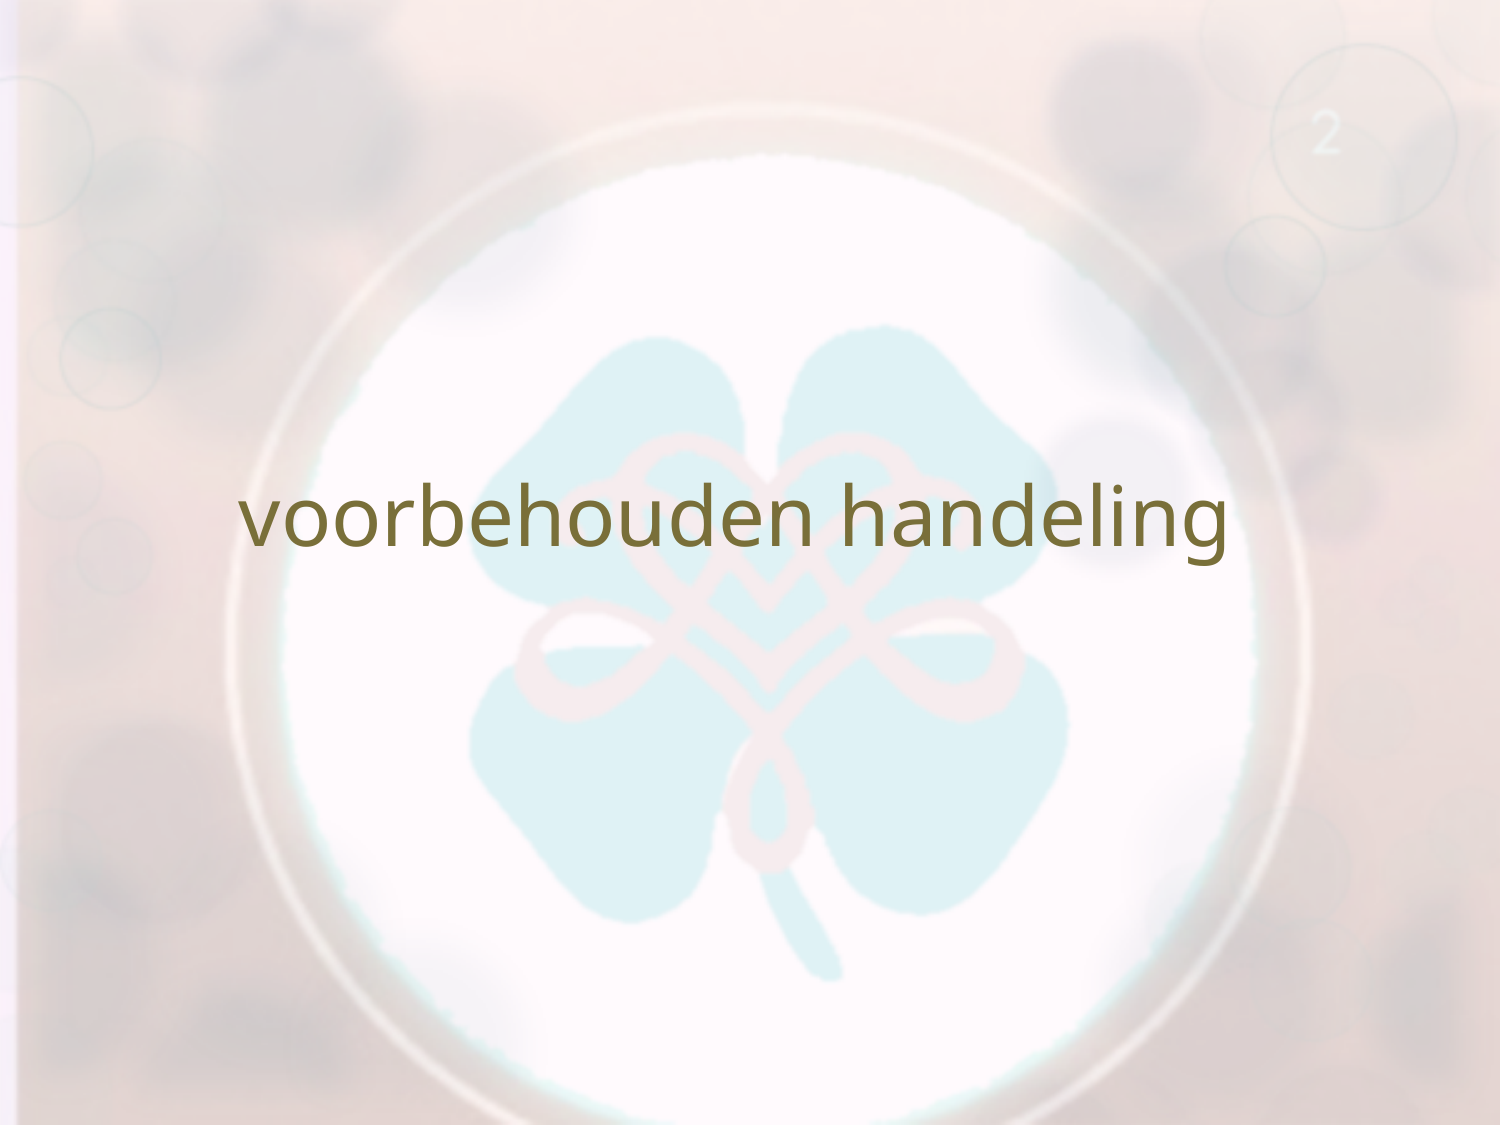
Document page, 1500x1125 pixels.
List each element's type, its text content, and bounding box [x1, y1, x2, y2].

text_box voorbehouden handeling [224, 456, 1248, 571]
picture [0, 0, 1500, 1125]
